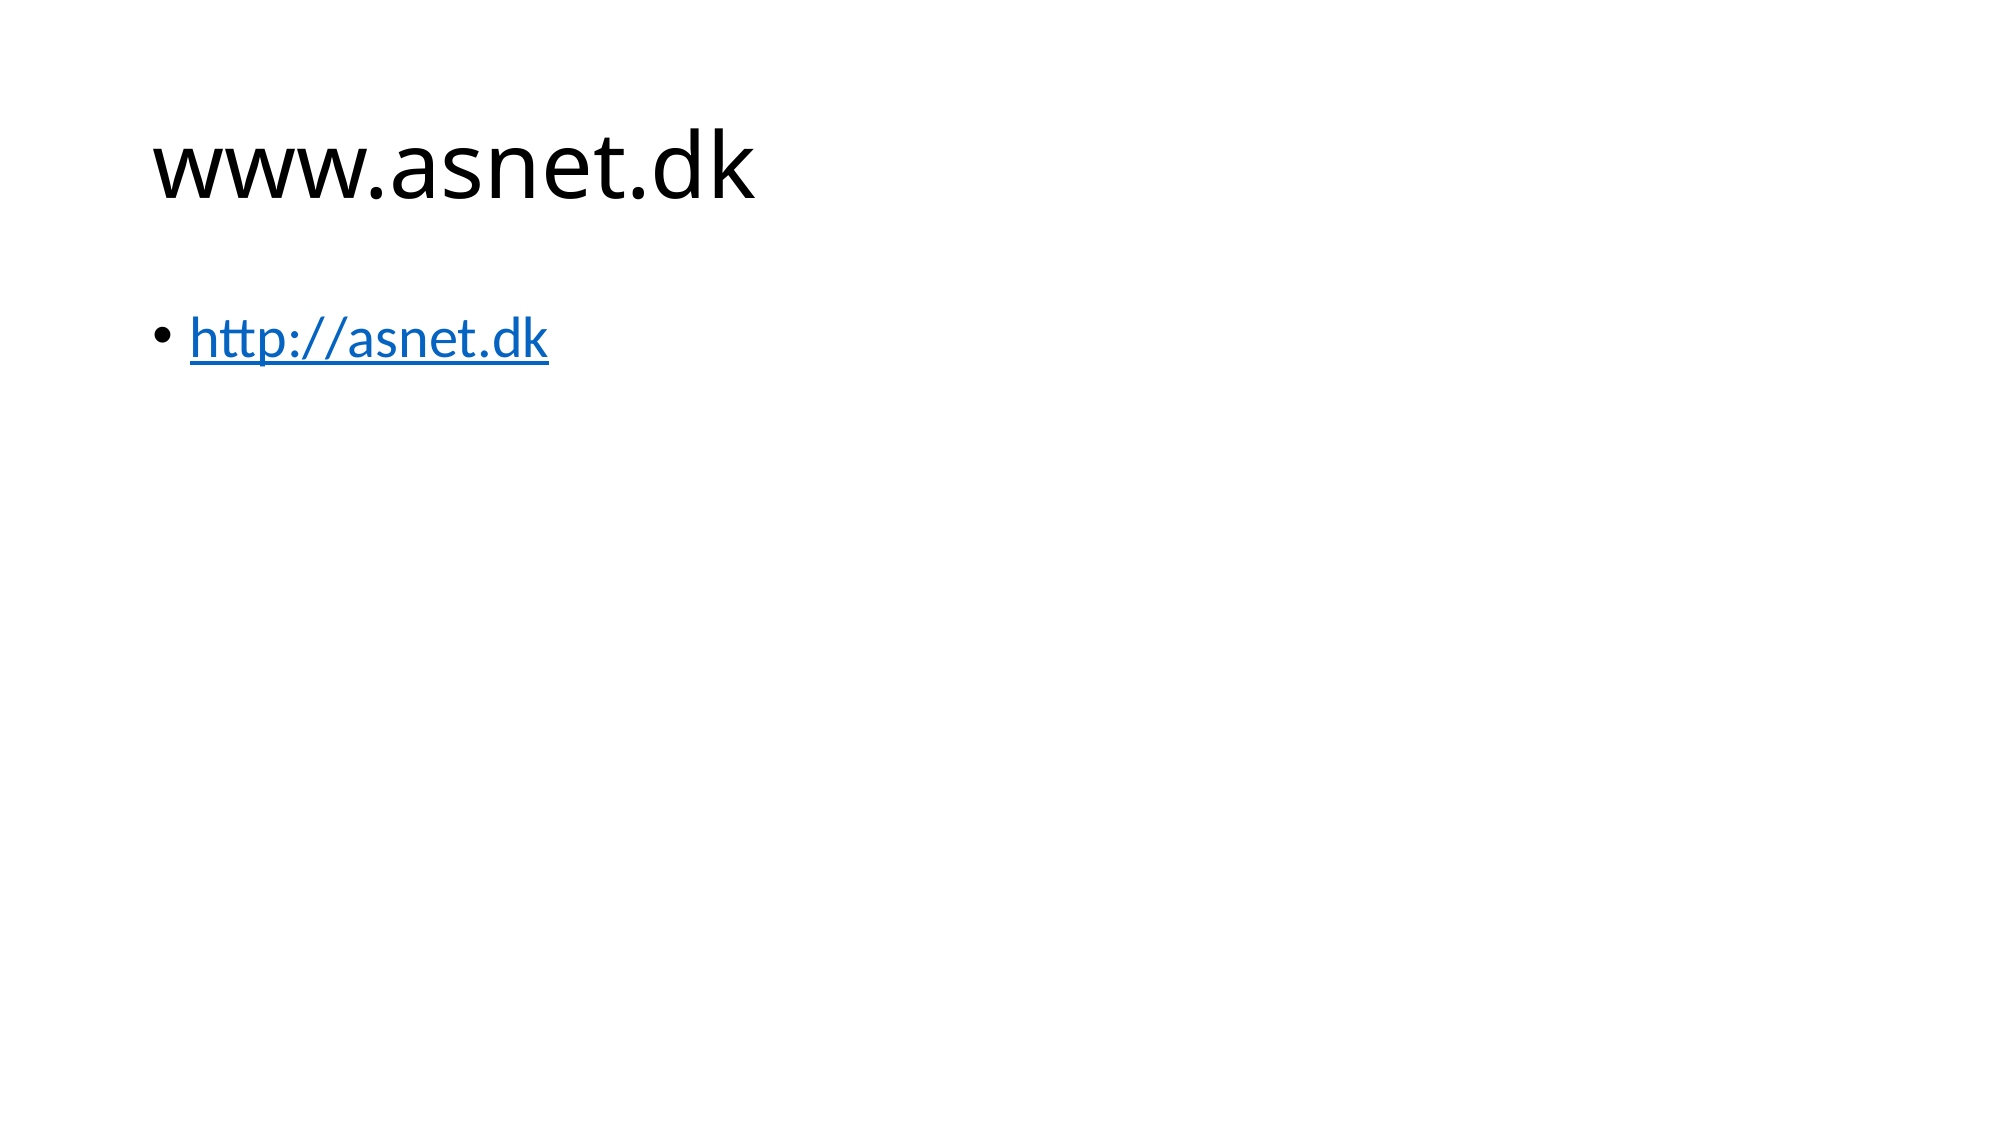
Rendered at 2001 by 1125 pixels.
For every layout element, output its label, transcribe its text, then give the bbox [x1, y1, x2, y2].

title www.asnet.dk [137, 59, 1863, 278]
list http://asnet.dk [137, 299, 1863, 1014]
